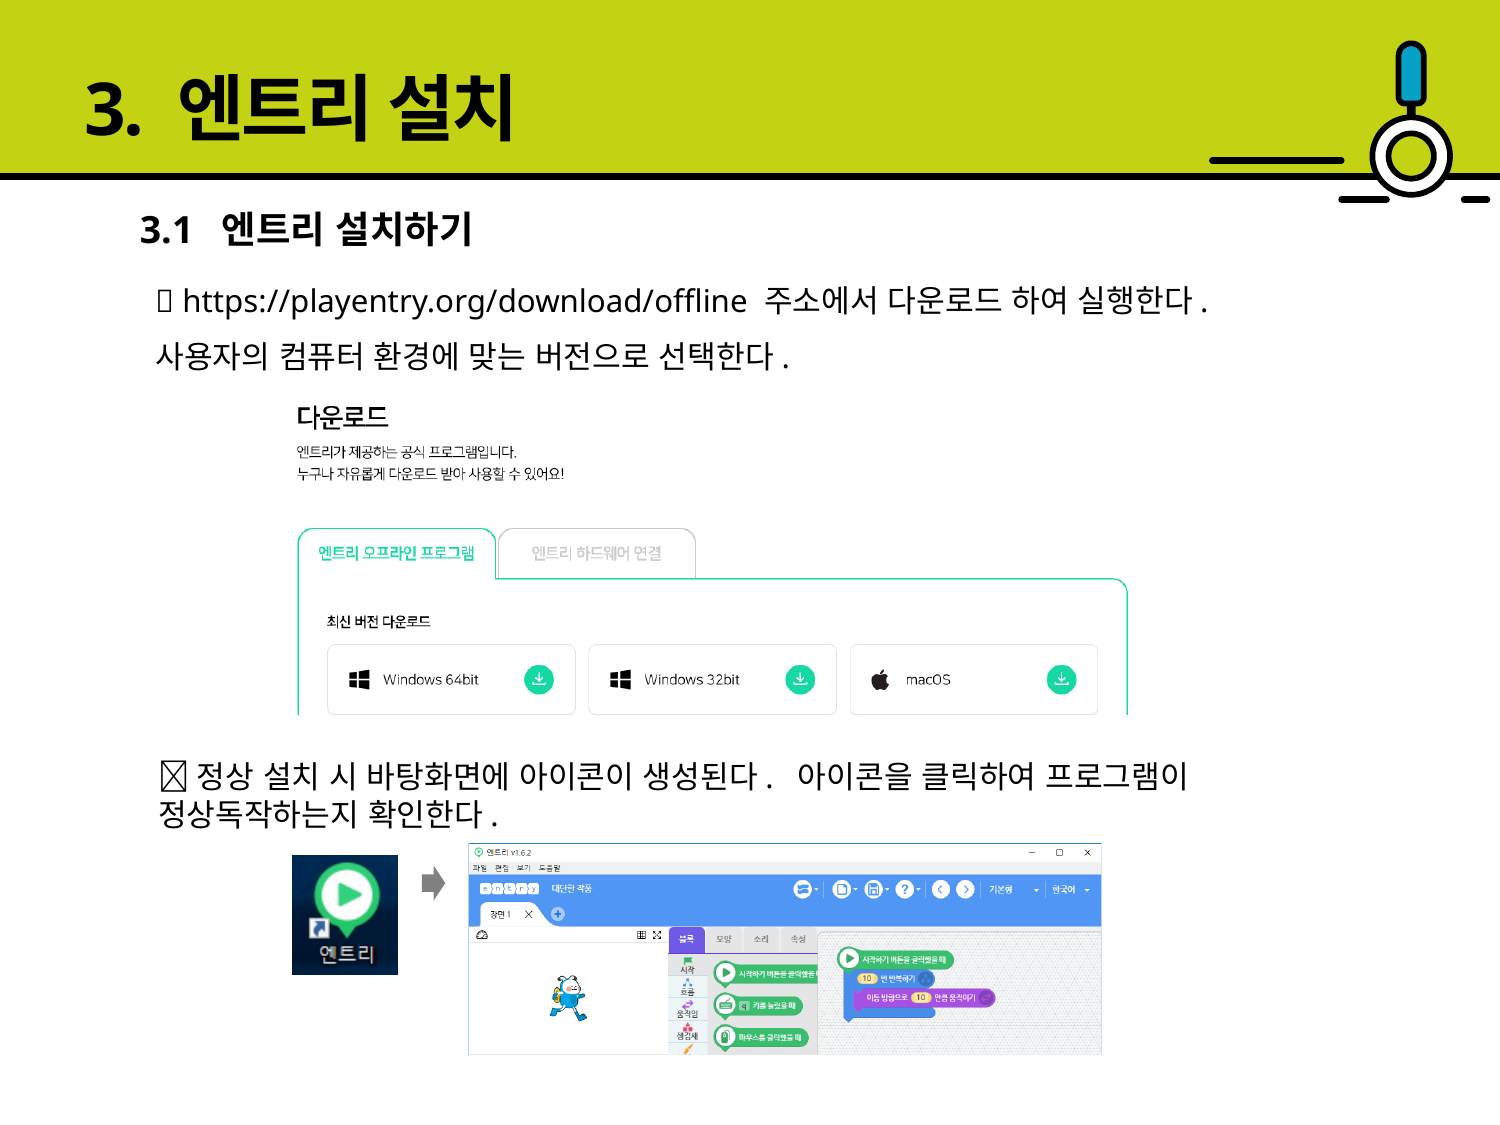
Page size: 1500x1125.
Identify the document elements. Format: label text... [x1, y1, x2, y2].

picture [269, 386, 1148, 715]
text_box  https://playentry.org/download/offline 주소에서 다운로드 하여 실행한다. 사용자의 컴퓨터 환경에 맞는 버전으로 선택한다. [140, 254, 1407, 382]
picture [292, 855, 398, 975]
text_box 정상 설치 시 바탕화면에 아이콘이 생성된다. 아이콘을 클릭하여 프로그램이 정상독작하는지 확인한다. [143, 749, 1391, 840]
text_box [419, 863, 448, 903]
picture [468, 843, 1102, 1055]
text_box 3.1 엔트리 설치하기 [124, 175, 969, 259]
text_box 3. 엔트리 설치 [70, 11, 1014, 158]
